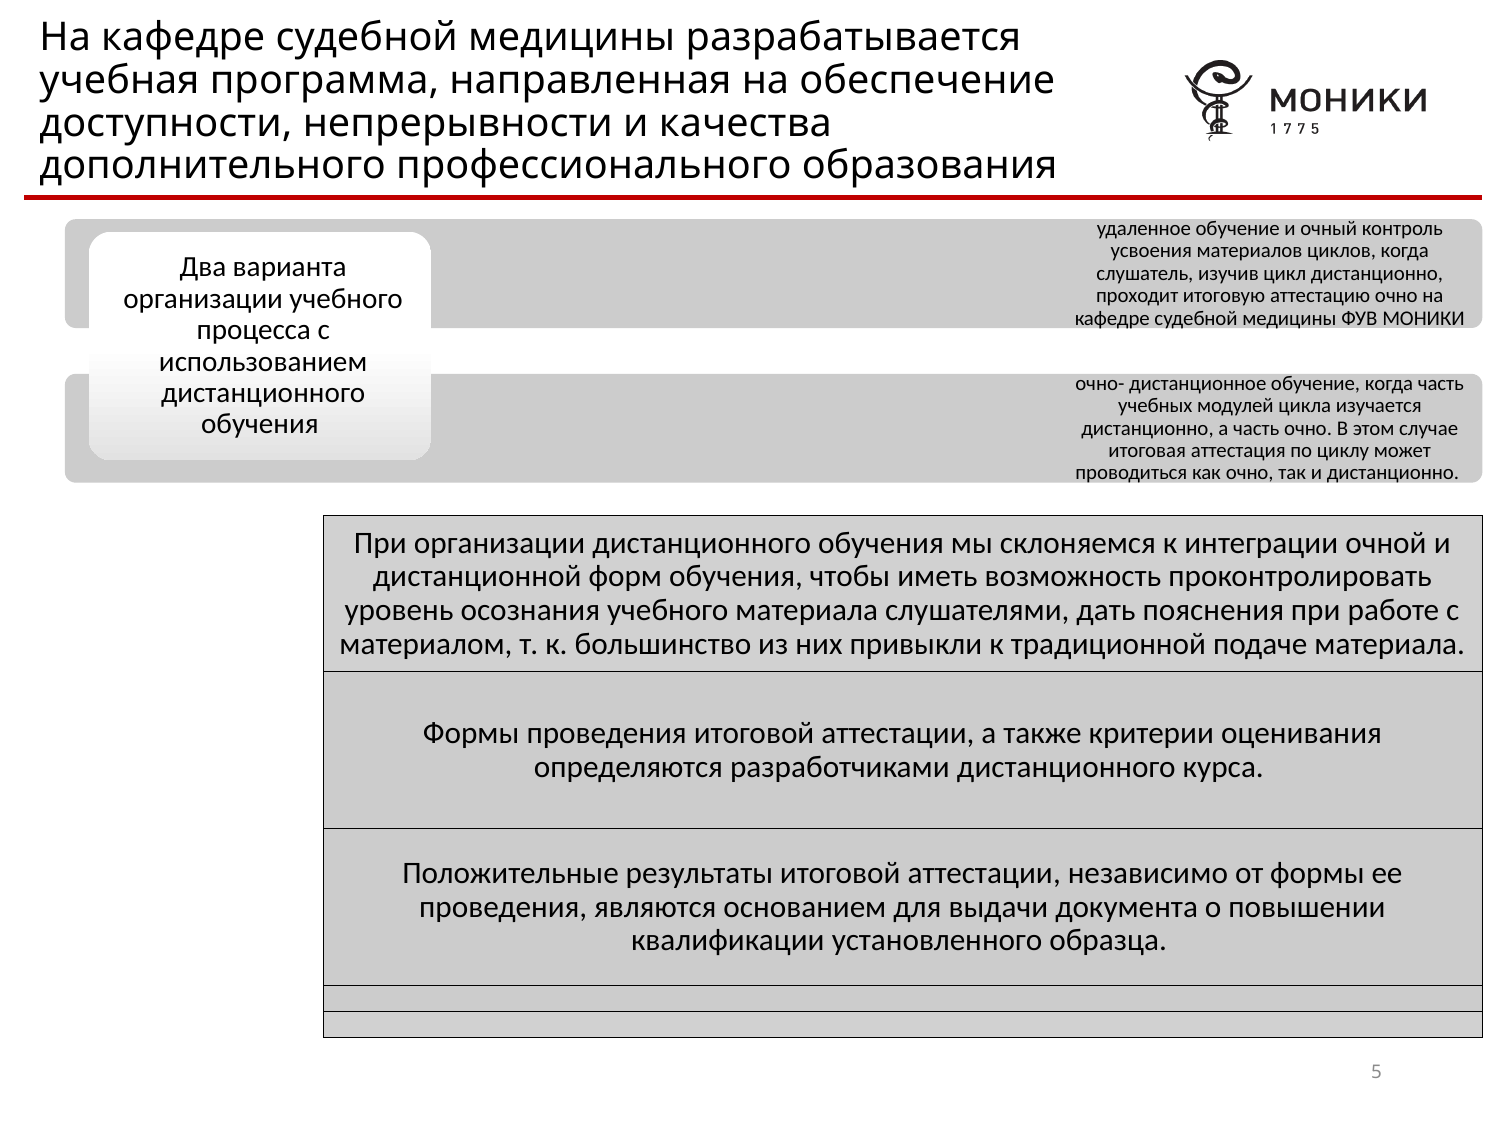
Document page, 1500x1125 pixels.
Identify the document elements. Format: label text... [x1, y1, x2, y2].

slide_number 5 [1059, 1042, 1397, 1103]
title На кафедре судебной медицины разрабатывается учебная программа, направленная на обеспечение доступности, непрерывности и качества дополнительного профессионального образования [24, 8, 1176, 196]
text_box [64, 210, 1483, 492]
text_box [1176, 48, 1447, 148]
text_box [62, 515, 1483, 1038]
